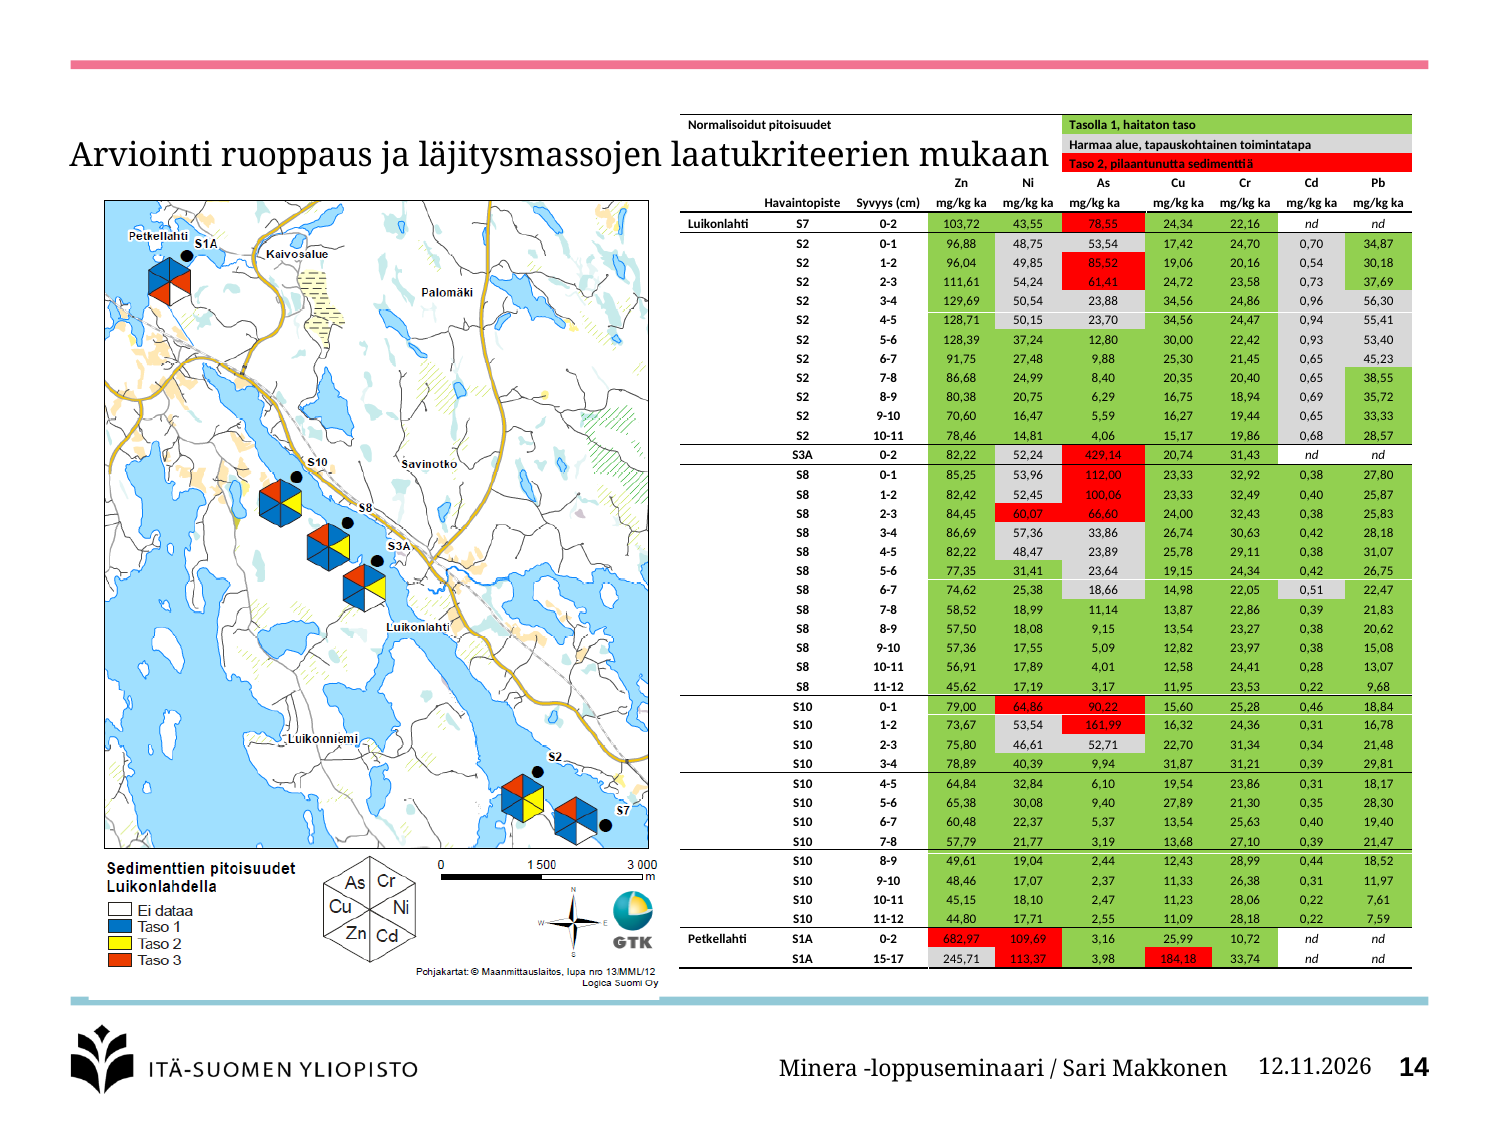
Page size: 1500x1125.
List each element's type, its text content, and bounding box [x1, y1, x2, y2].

picture [70, 1024, 422, 1094]
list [88, 172, 660, 1000]
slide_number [1229, 1046, 1369, 1089]
picture [678, 113, 1413, 1014]
text_box Arviointi ruoppaus ja läjitysmassojen laatukriteerien mukaan [54, 125, 673, 180]
footer Minera -loppuseminaari / Sari Makkonen [500, 1046, 1229, 1089]
slide_number 14 [1369, 1046, 1430, 1089]
